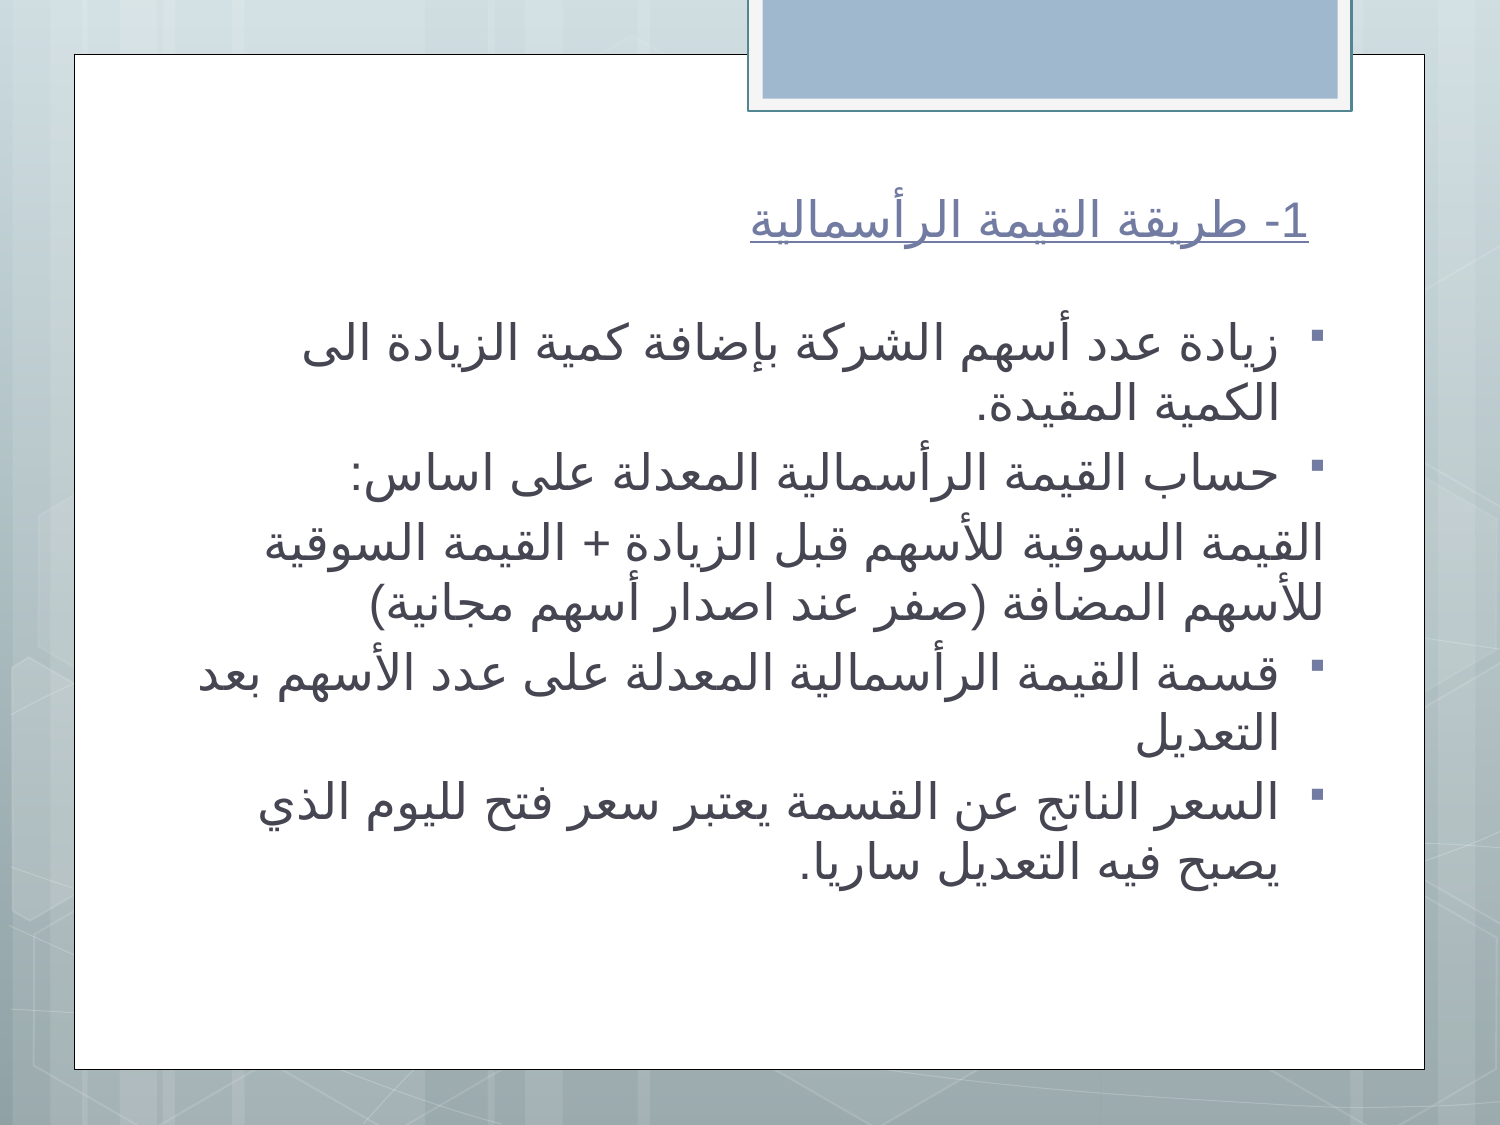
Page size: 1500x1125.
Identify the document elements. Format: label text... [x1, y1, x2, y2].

list زيادة عدد أسهم الشركة بإضافة كمية الزيادة الى الكمية المقيدة. حساب القيمة الرأسمالية المعدلة على اساس: القيمة السوقية للأسهم قبل الزيادة + القيمة السوقية للأسهم المضافة (صفر عند اصدار أسهم مجانية) قسمة القيمة الرأسمالية المعدلة على عدد الأسهم بعد التعديل السعر الناتج عن القسمة يعتبر سعر فتح لليوم الذي يصبح فيه التعديل ساريا. [171, 302, 1353, 957]
title 1- طريقة القيمة الرأسمالية [171, 168, 1324, 256]
